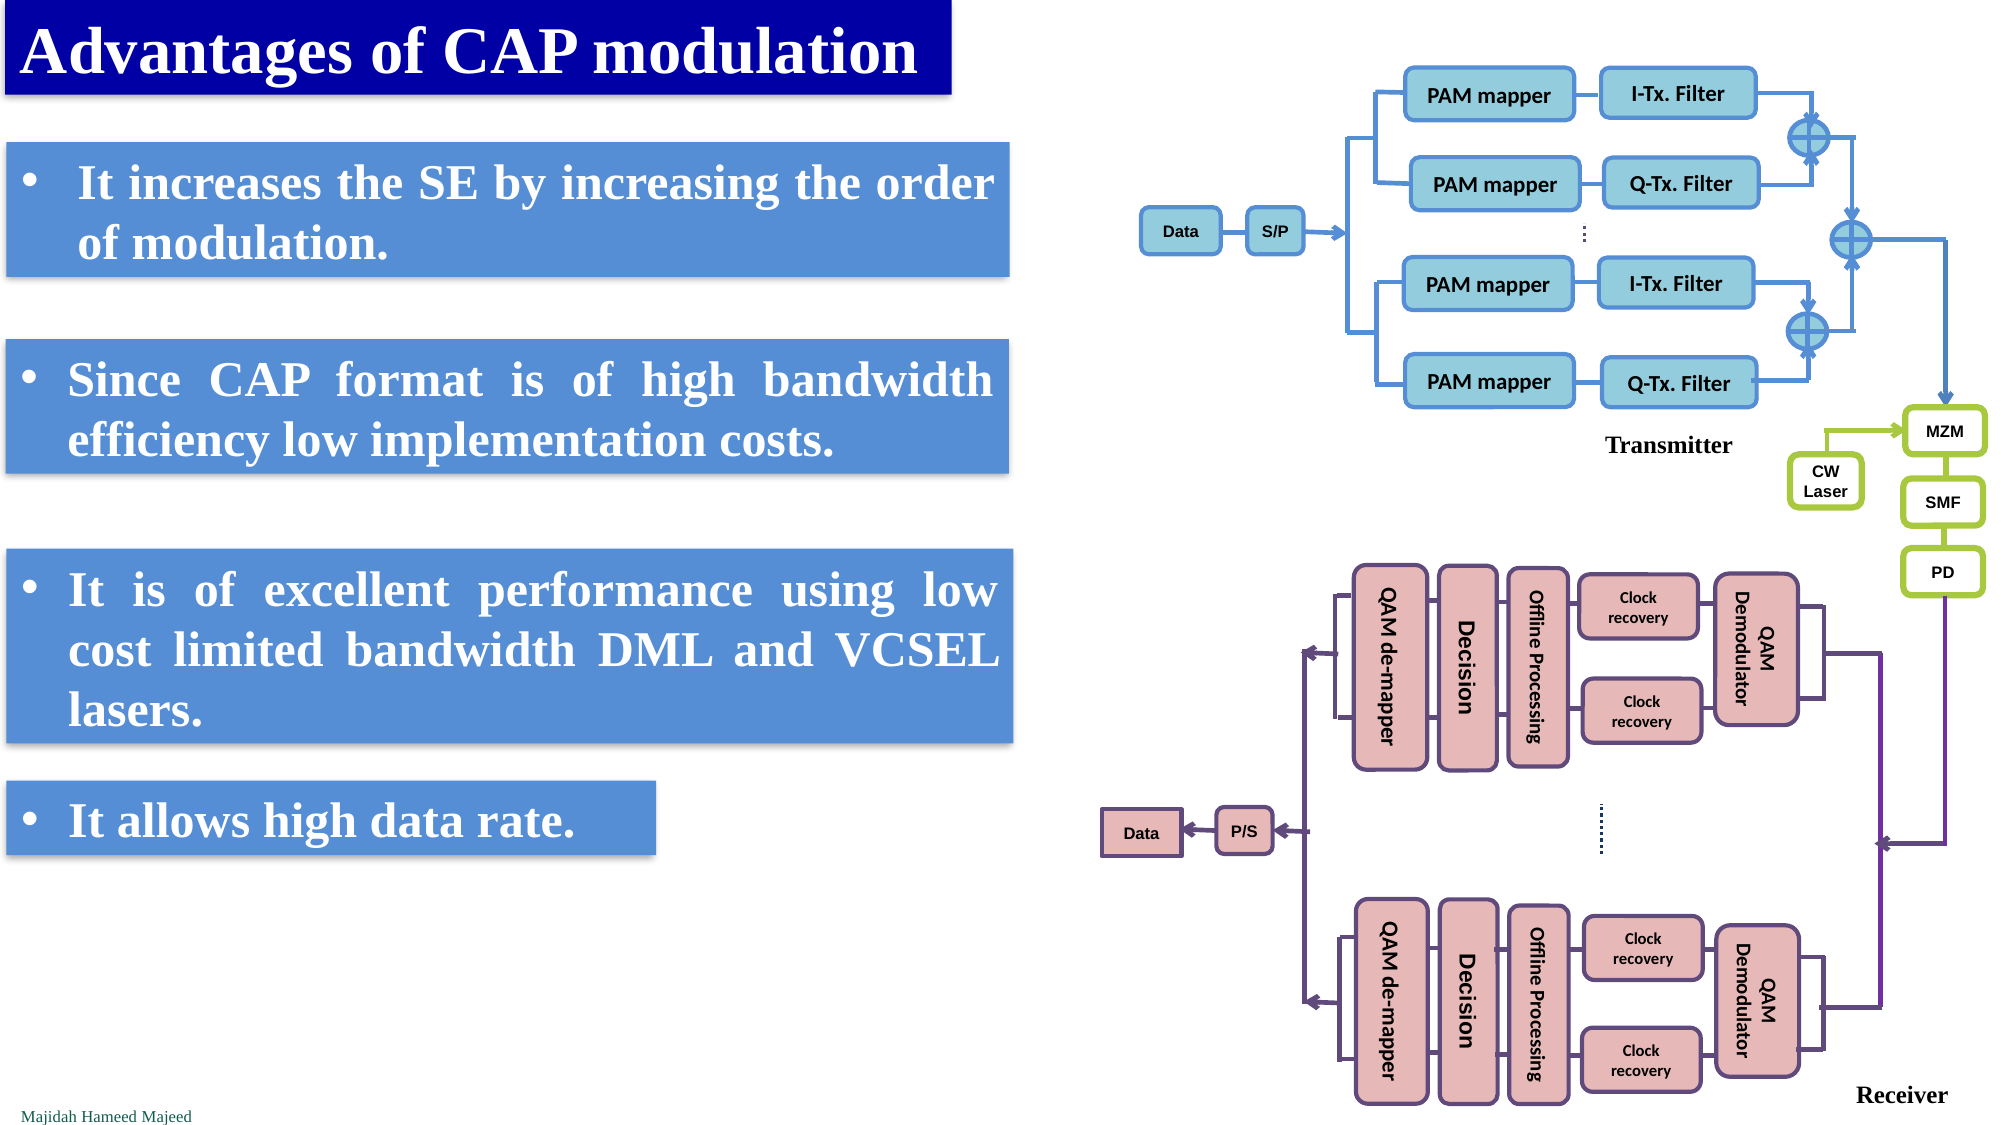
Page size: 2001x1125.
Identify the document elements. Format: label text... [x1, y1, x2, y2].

text_box Since CAP format is of high bandwidth efficiency low implementation costs. [5, 339, 1009, 474]
text_box Transmitter [1578, 416, 1760, 464]
text_box PAM mapper [1405, 67, 1575, 121]
text_box Clock recovery [1581, 1027, 1701, 1092]
text_box PAM mapper [1403, 256, 1573, 311]
text_box Clock recovery [1582, 678, 1702, 743]
text_box QAM Demodulator [1716, 925, 1800, 1077]
text_box Decision [1439, 565, 1497, 771]
text_box QAM Demodulator [1715, 573, 1798, 726]
text_box Q-Tx. Filter [1601, 357, 1757, 408]
text_box Clock recovery [1579, 574, 1698, 639]
text_box PD [1903, 548, 1984, 596]
text_box QAM de-mapper [1353, 564, 1428, 770]
text_box CW Laser [1789, 454, 1862, 508]
text_box I-Tx. Filter [1601, 67, 1756, 118]
text_box Data [1141, 207, 1221, 255]
text_box P/S [1216, 806, 1273, 855]
text_box Receiver [1811, 1067, 1993, 1114]
text_box [1830, 221, 1872, 259]
text_box PAM mapper [1405, 354, 1575, 408]
text_box I-Tx. Filter [1598, 257, 1754, 308]
text_box Q-Tx. Filter [1604, 157, 1759, 208]
text_box It is of excellent performance using low cost limited bandwidth DML and VCSEL lasers. [6, 548, 1014, 744]
text_box PAM mapper [1410, 157, 1580, 211]
text_box Advantages of CAP modulation [5, 0, 952, 95]
text_box Offline Processing [1508, 568, 1568, 767]
text_box S/P [1247, 207, 1304, 255]
text_box [1786, 312, 1828, 350]
text_box MZM [1905, 407, 1985, 455]
text_box Offline Processing [1509, 905, 1569, 1105]
text_box It increases the SE by increasing the order of modulation. [6, 142, 1010, 277]
text_box Decision [1439, 899, 1498, 1105]
text_box [1788, 119, 1830, 157]
text_box Data [1101, 809, 1182, 857]
text_box SMF [1903, 478, 1984, 526]
text_box It allows high data rate. [6, 780, 657, 856]
text_box Majidah Hameed Majeed [6, 1098, 208, 1125]
text_box QAM de-mapper [1355, 898, 1428, 1104]
text_box Clock recovery [1583, 915, 1703, 981]
